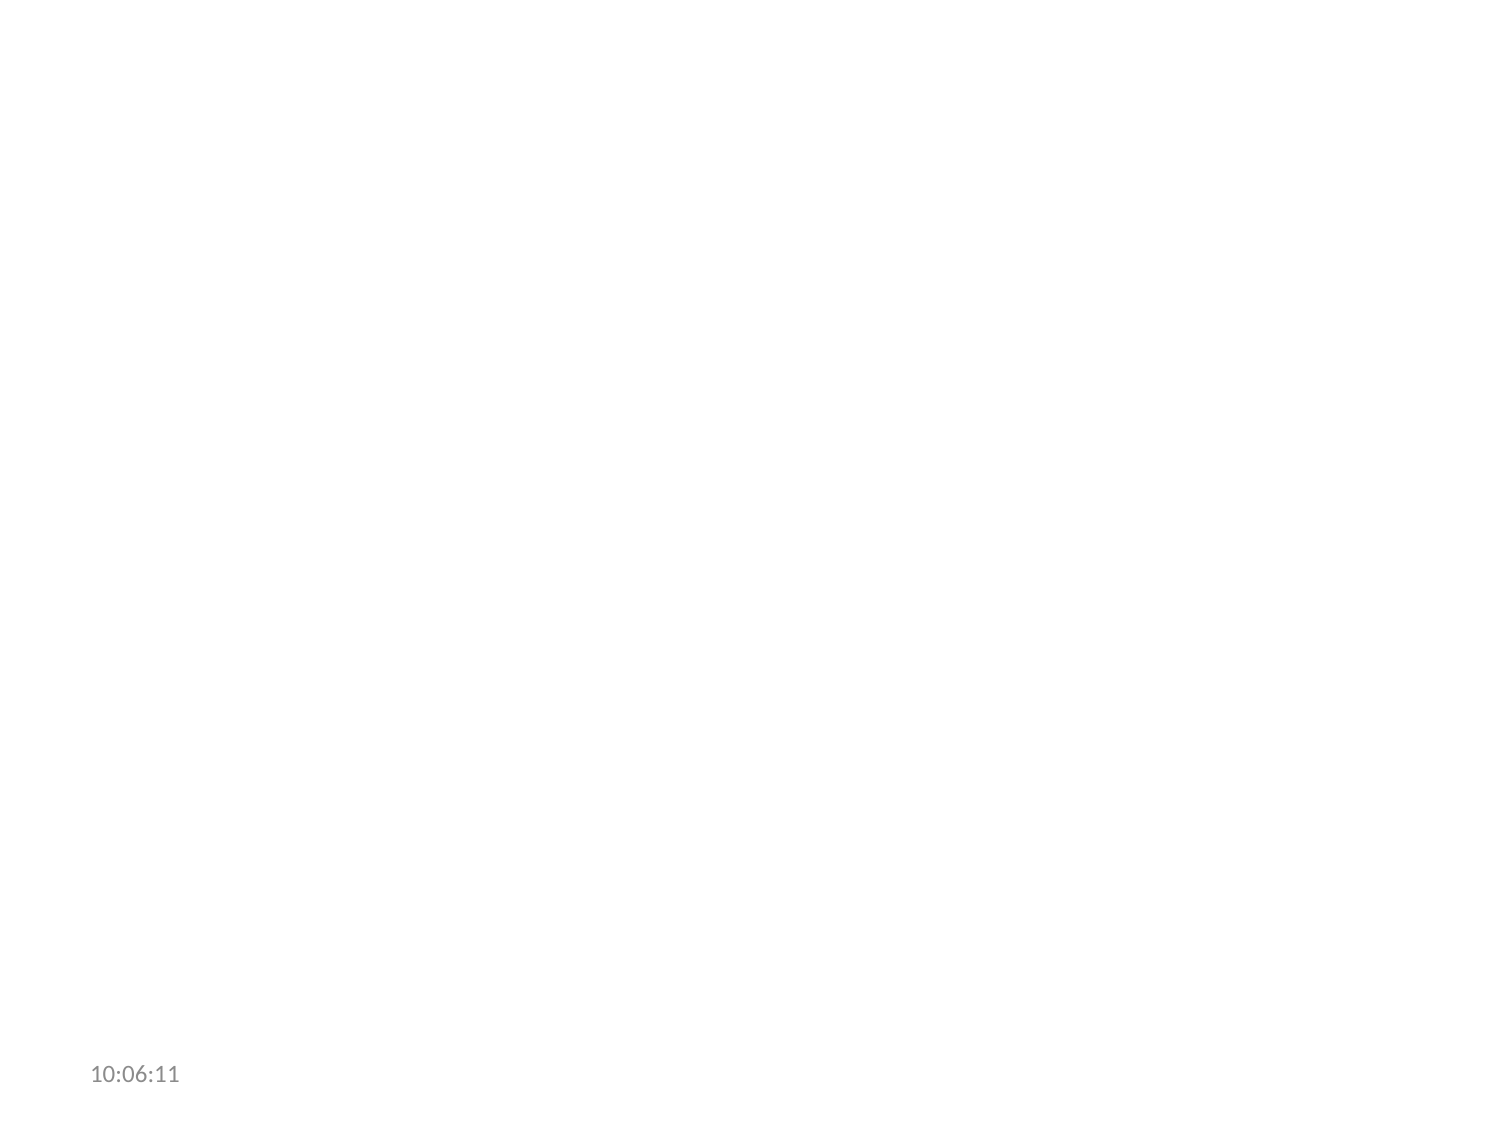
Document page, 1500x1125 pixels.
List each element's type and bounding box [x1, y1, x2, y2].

slide_number [75, 1042, 425, 1103]
